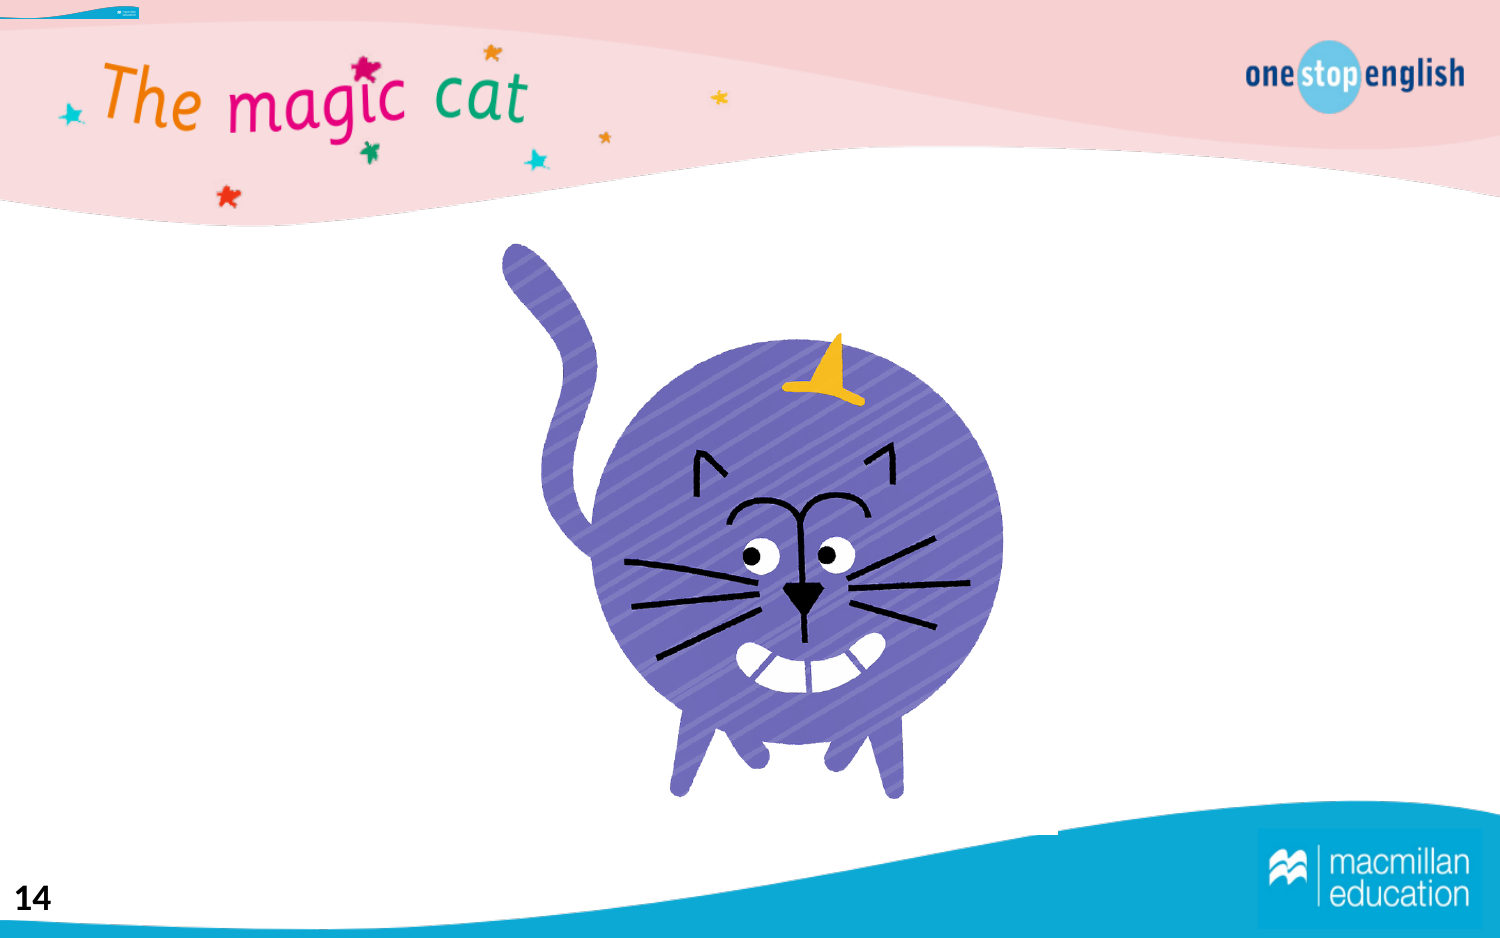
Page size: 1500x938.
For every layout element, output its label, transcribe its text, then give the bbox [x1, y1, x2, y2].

text_box 14 [0, 870, 65, 921]
picture [454, 214, 1058, 836]
